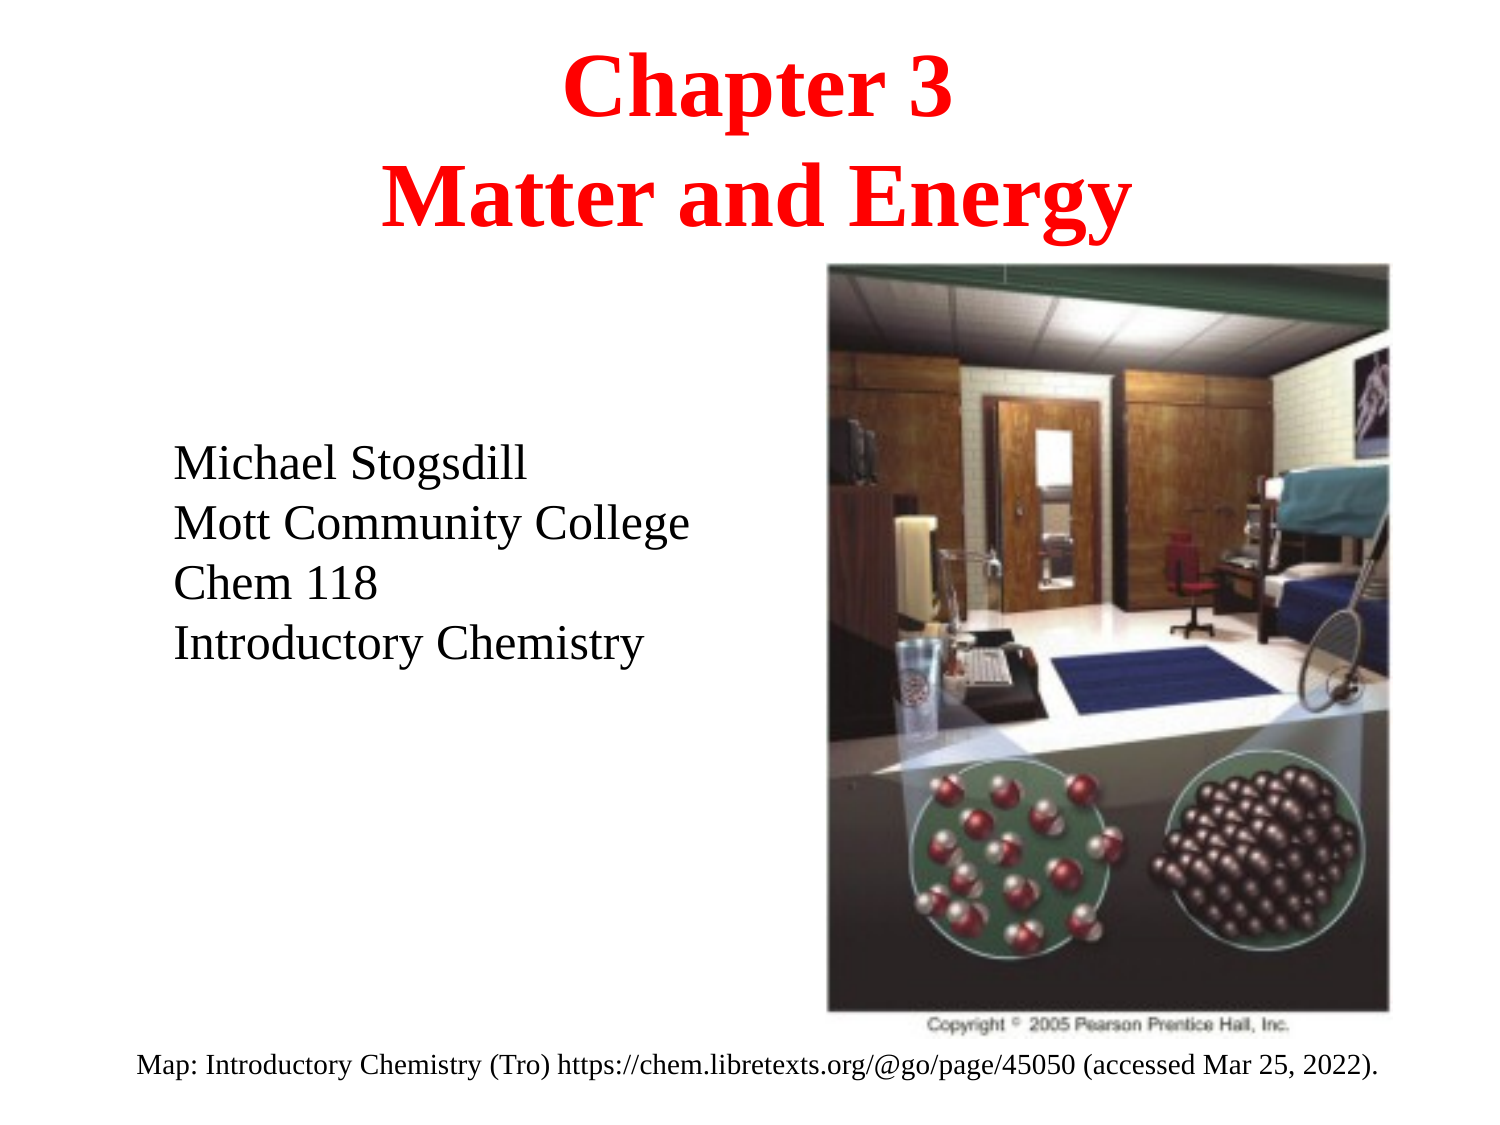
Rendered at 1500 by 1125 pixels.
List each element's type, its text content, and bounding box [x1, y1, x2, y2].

text_box [237, 0, 1288, 150]
text_box Chapter 3 Matter and Energy [262, 40, 1254, 229]
text_box [28, 387, 814, 623]
text_box Map: Introductory Chemistry (Tro) https://chem.libretexts.org/@go/page/45050 (accessed Mar 25, 2022). [121, 1037, 1396, 1088]
picture [824, 262, 1393, 1039]
text_box Michael Stogsdill Mott Community College Chem 118 Introductory Chemistry [158, 422, 706, 738]
